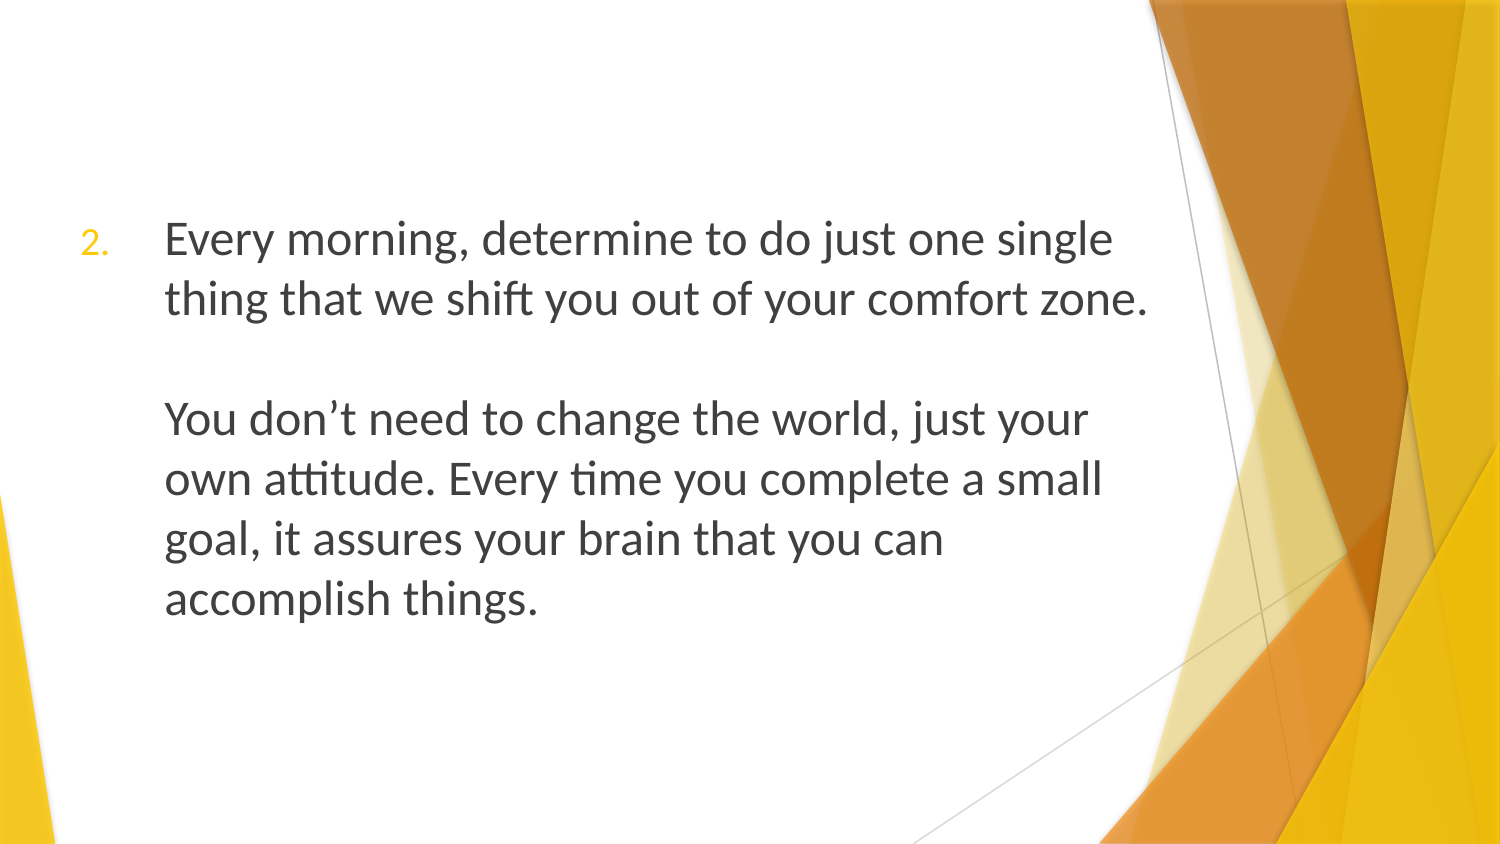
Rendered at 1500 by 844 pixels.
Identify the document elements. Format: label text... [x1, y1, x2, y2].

list Every morning, determine to do just one single thing that we shift you out of your comfort zone. You don’t need to change the world, just your own attitude. Every time you complete a small goal, it assures your brain that you can accomplish things. [64, 197, 1188, 635]
